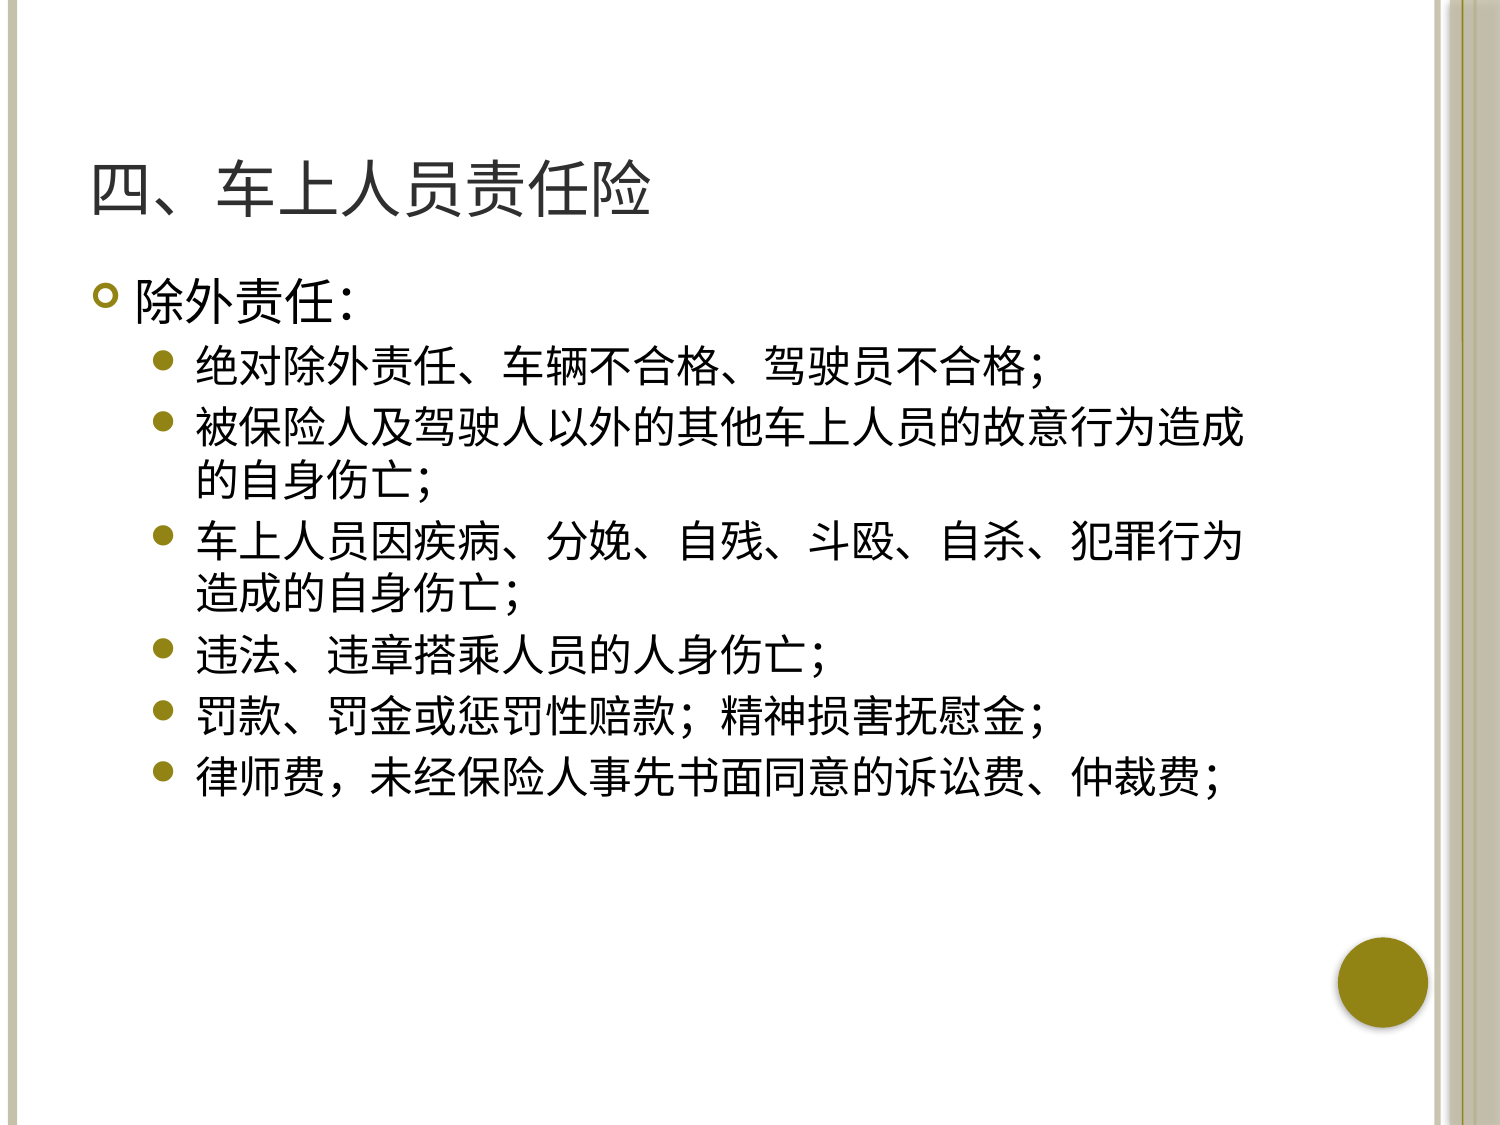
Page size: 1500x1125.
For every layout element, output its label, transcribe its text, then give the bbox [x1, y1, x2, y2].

title 四、车上人员责任险 [75, 45, 1300, 233]
list 除外责任： 绝对除外责任、车辆不合格、驾驶员不合格； 被保险人及驾驶人以外的其他车上人员的故意行为造成的自身伤亡； 车上人员因疾病、分娩、自残、斗殴、自杀、犯罪行为造成的自身伤亡； 违法、违章搭乘人员的人身伤亡； 罚款、罚金或惩罚性赔款；精神损害抚慰金； 律师费，未经保险人事先书面同意的诉讼费、仲裁费； [74, 262, 1301, 1063]
